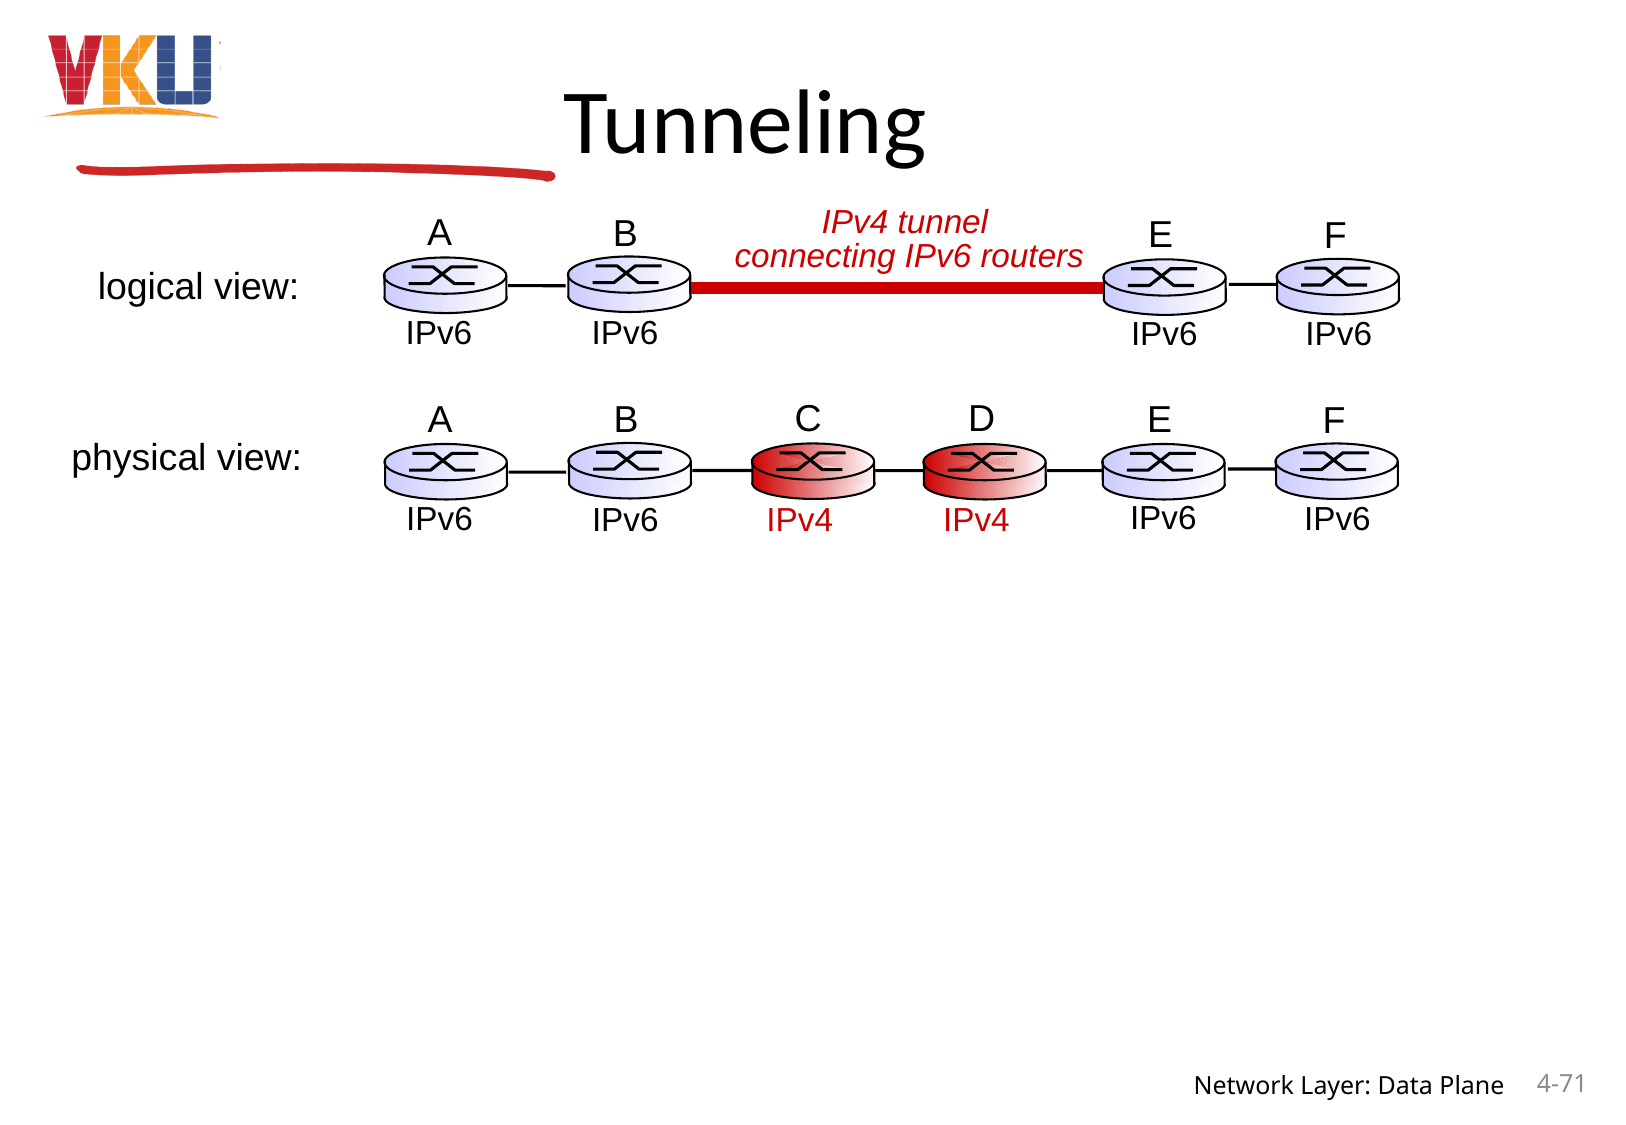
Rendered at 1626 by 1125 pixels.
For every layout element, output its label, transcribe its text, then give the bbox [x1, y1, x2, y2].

footer Network Layer: Data Plane [1132, 1062, 1502, 1102]
text_box C [779, 386, 837, 441]
picture [72, 158, 561, 188]
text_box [81, 199, 1401, 361]
text_box IPv4 [928, 508, 1025, 546]
text_box D [953, 386, 1011, 442]
text_box physical view: [56, 425, 318, 486]
slide_number 4-71 [1502, 1062, 1603, 1107]
picture [32, 21, 228, 129]
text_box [751, 443, 876, 500]
text_box IPv4 [751, 508, 849, 546]
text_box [384, 386, 692, 546]
title Tunneling [54, 35, 1436, 198]
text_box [1101, 387, 1399, 546]
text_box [923, 443, 1047, 500]
